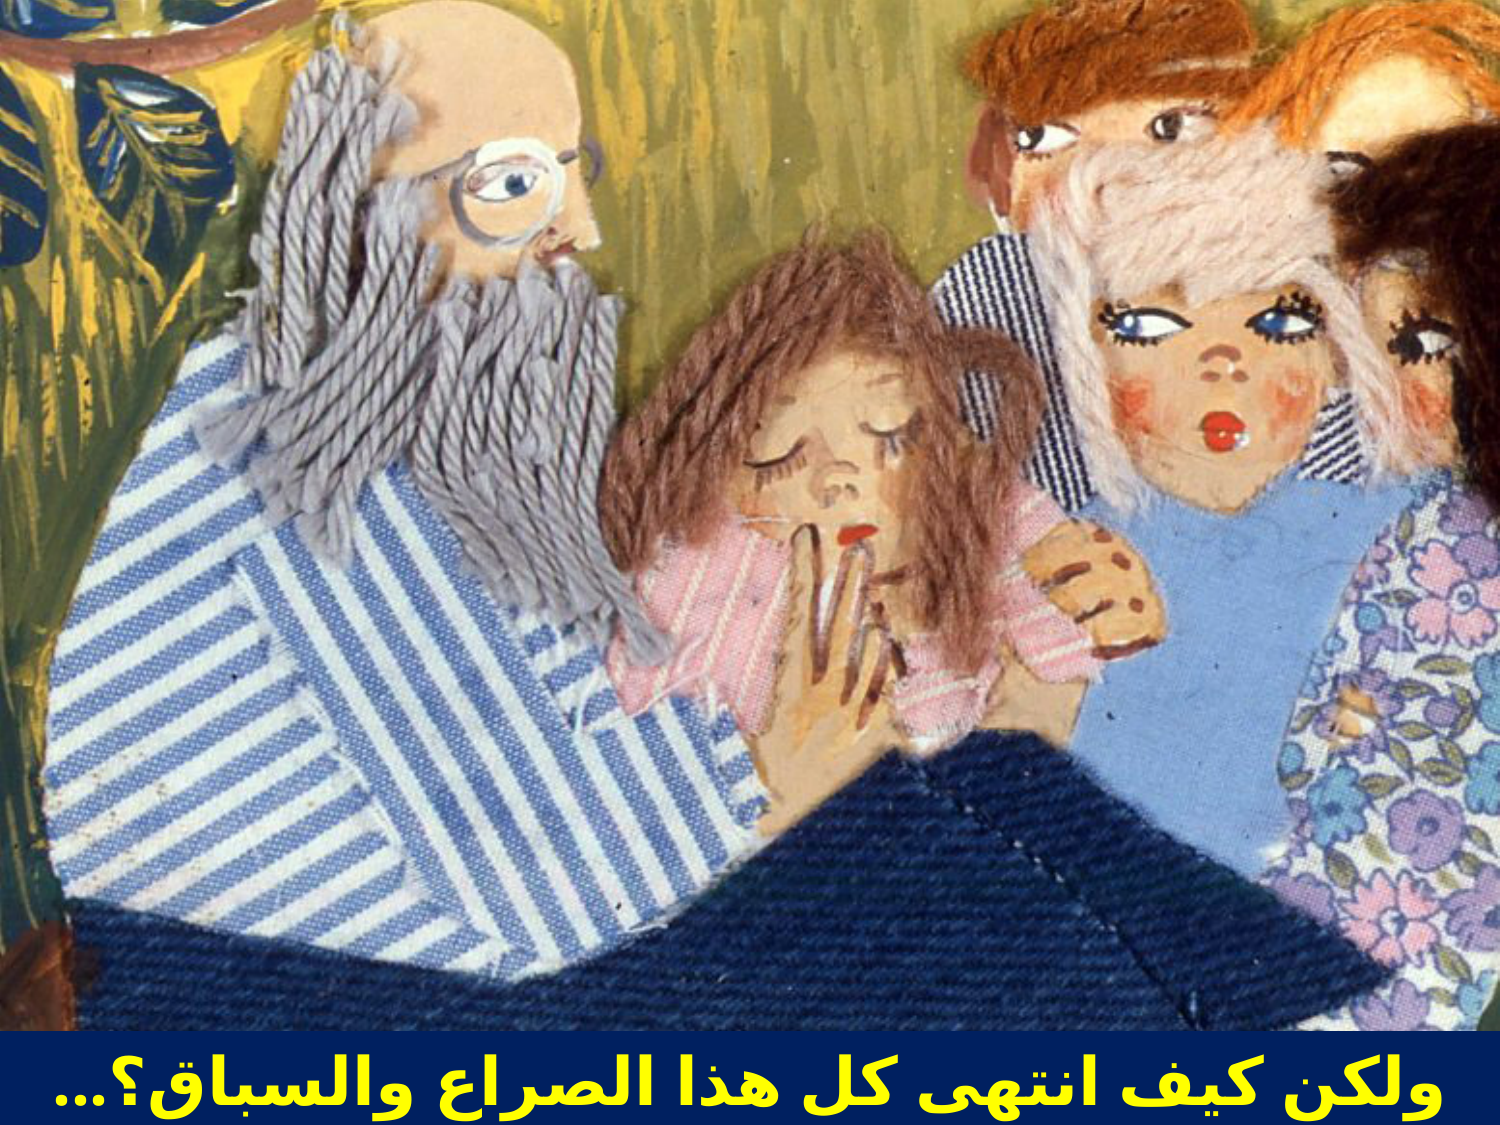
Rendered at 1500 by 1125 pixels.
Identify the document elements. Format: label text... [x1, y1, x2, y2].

picture [0, 0, 1500, 1032]
text_box ولكن كيف انتهى كل هذا الصراع والسباق؟... [0, 1040, 1500, 1125]
